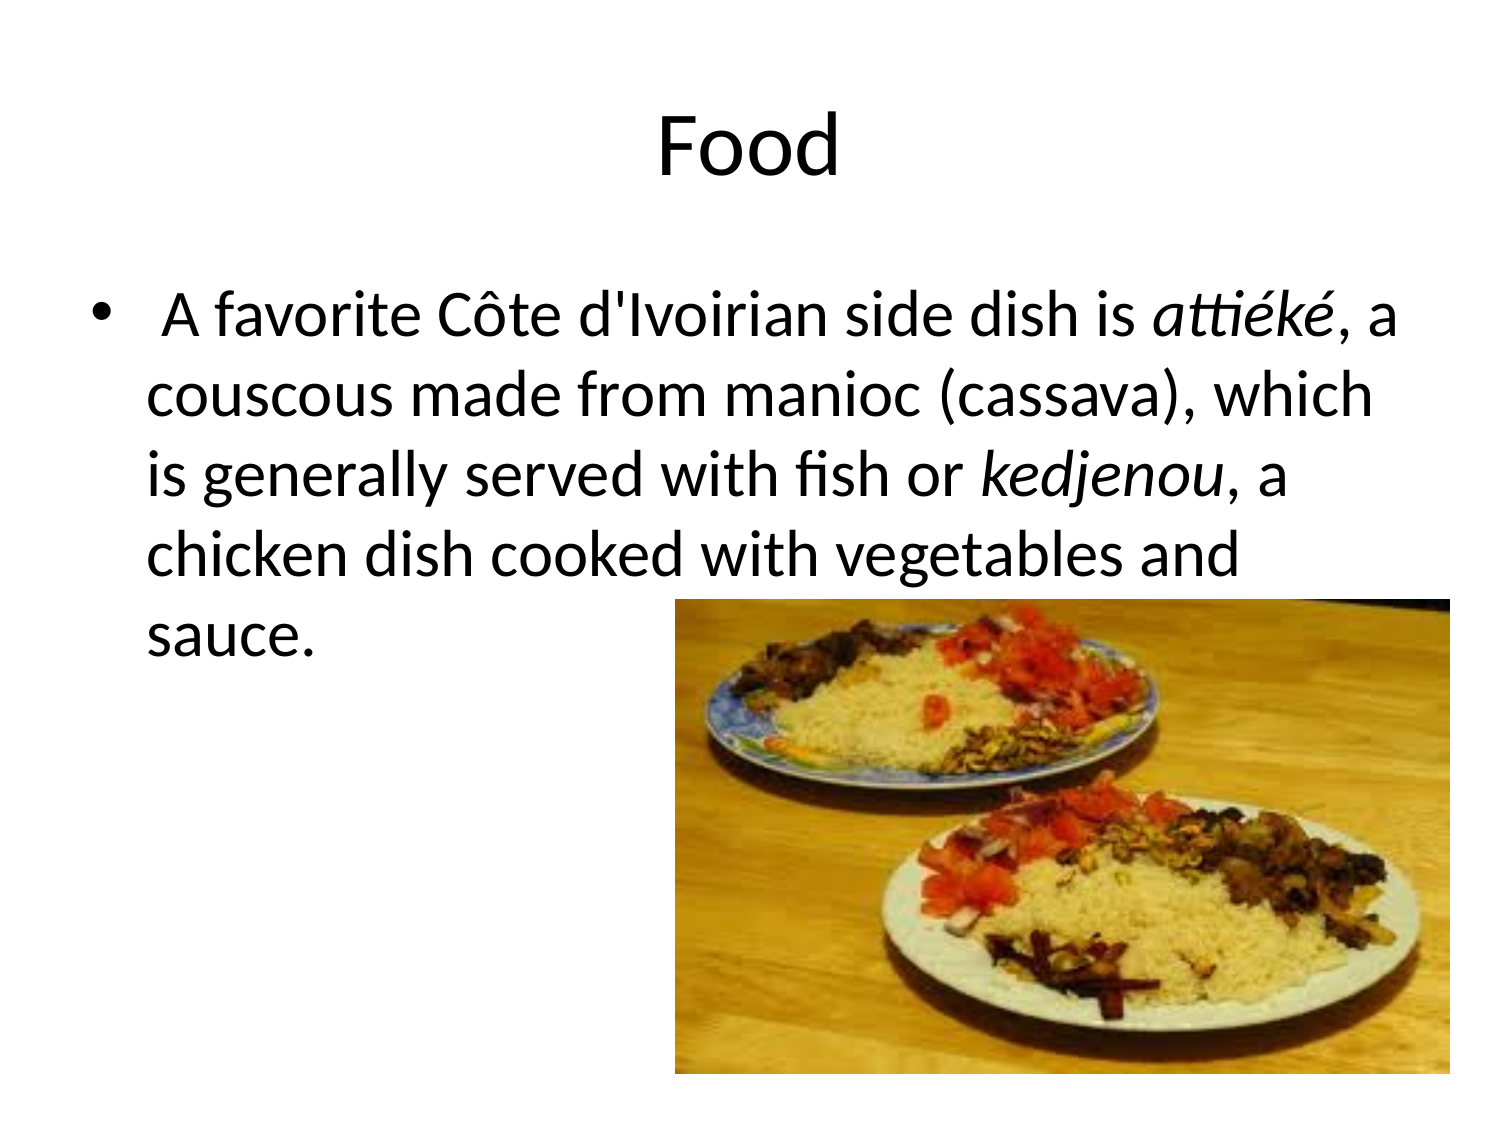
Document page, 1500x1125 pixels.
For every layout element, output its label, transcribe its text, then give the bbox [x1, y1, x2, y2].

title Food [75, 45, 1425, 233]
list A favorite Côte d'Ivoirian side dish is attiéké, a couscous made from manioc (cassava), which is generally served with fish or kedjenou, a chicken dish cooked with vegetables and sauce. [75, 262, 1425, 1005]
picture [674, 599, 1451, 1074]
